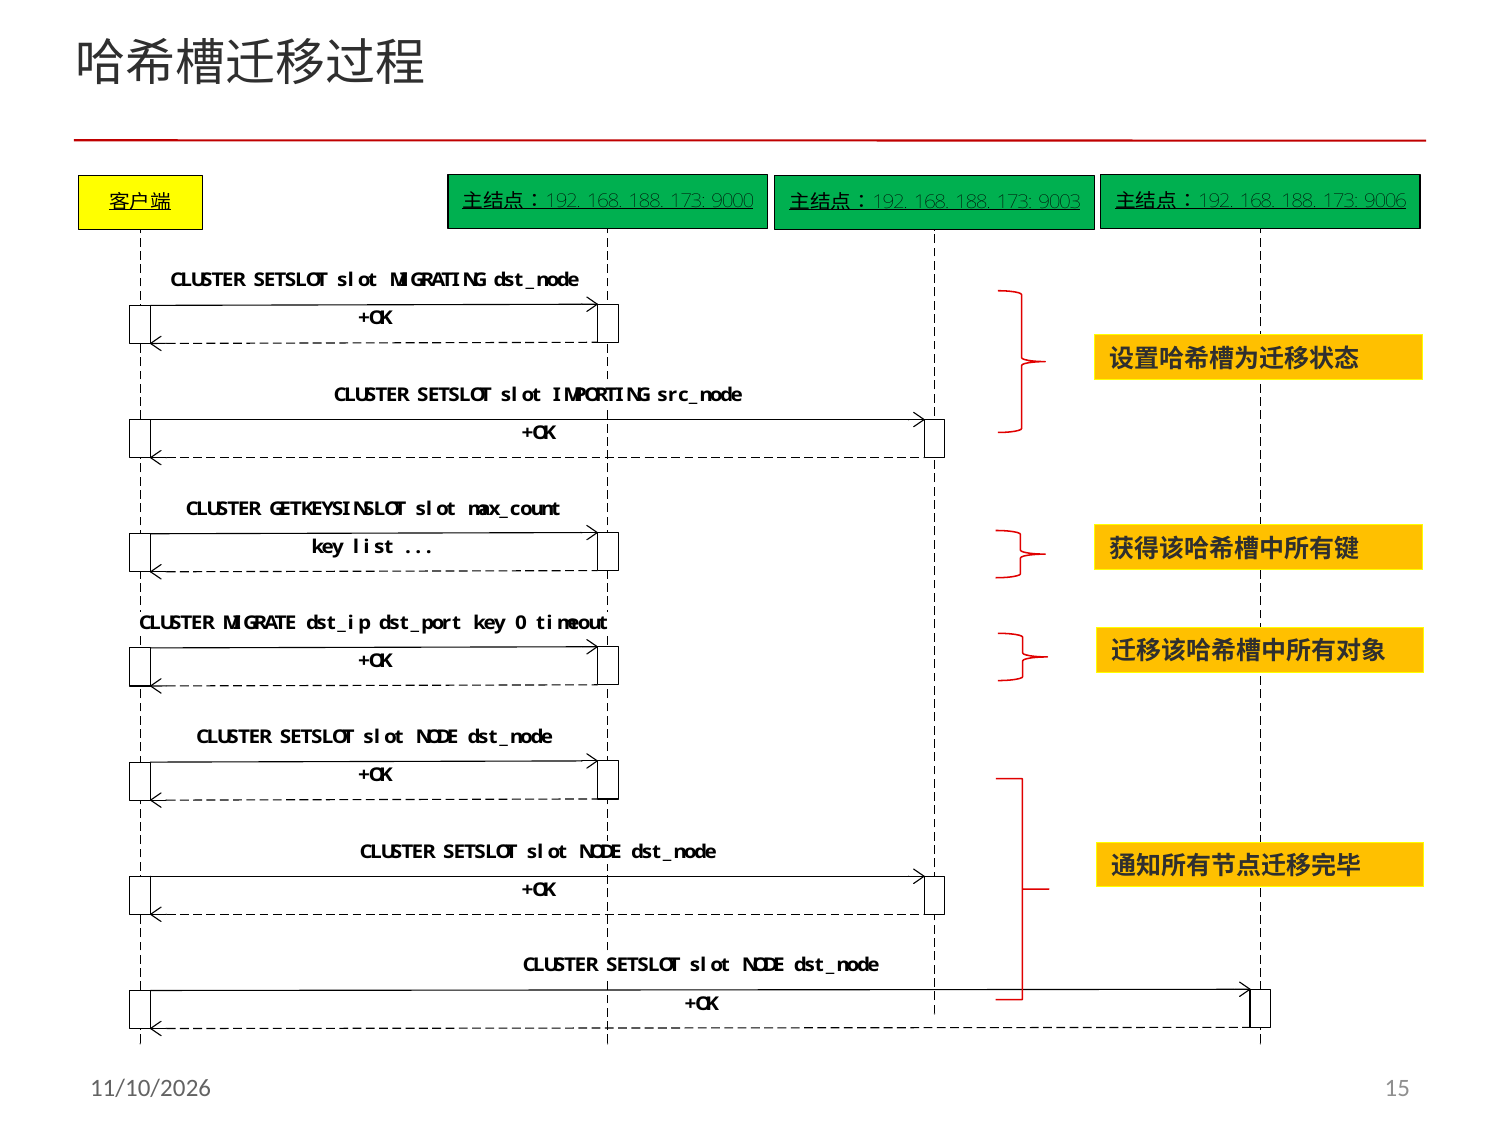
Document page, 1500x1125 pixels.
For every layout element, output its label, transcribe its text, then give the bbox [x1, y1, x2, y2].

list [74, 171, 1424, 1047]
title 哈希槽迁移过程 [75, 30, 1235, 136]
